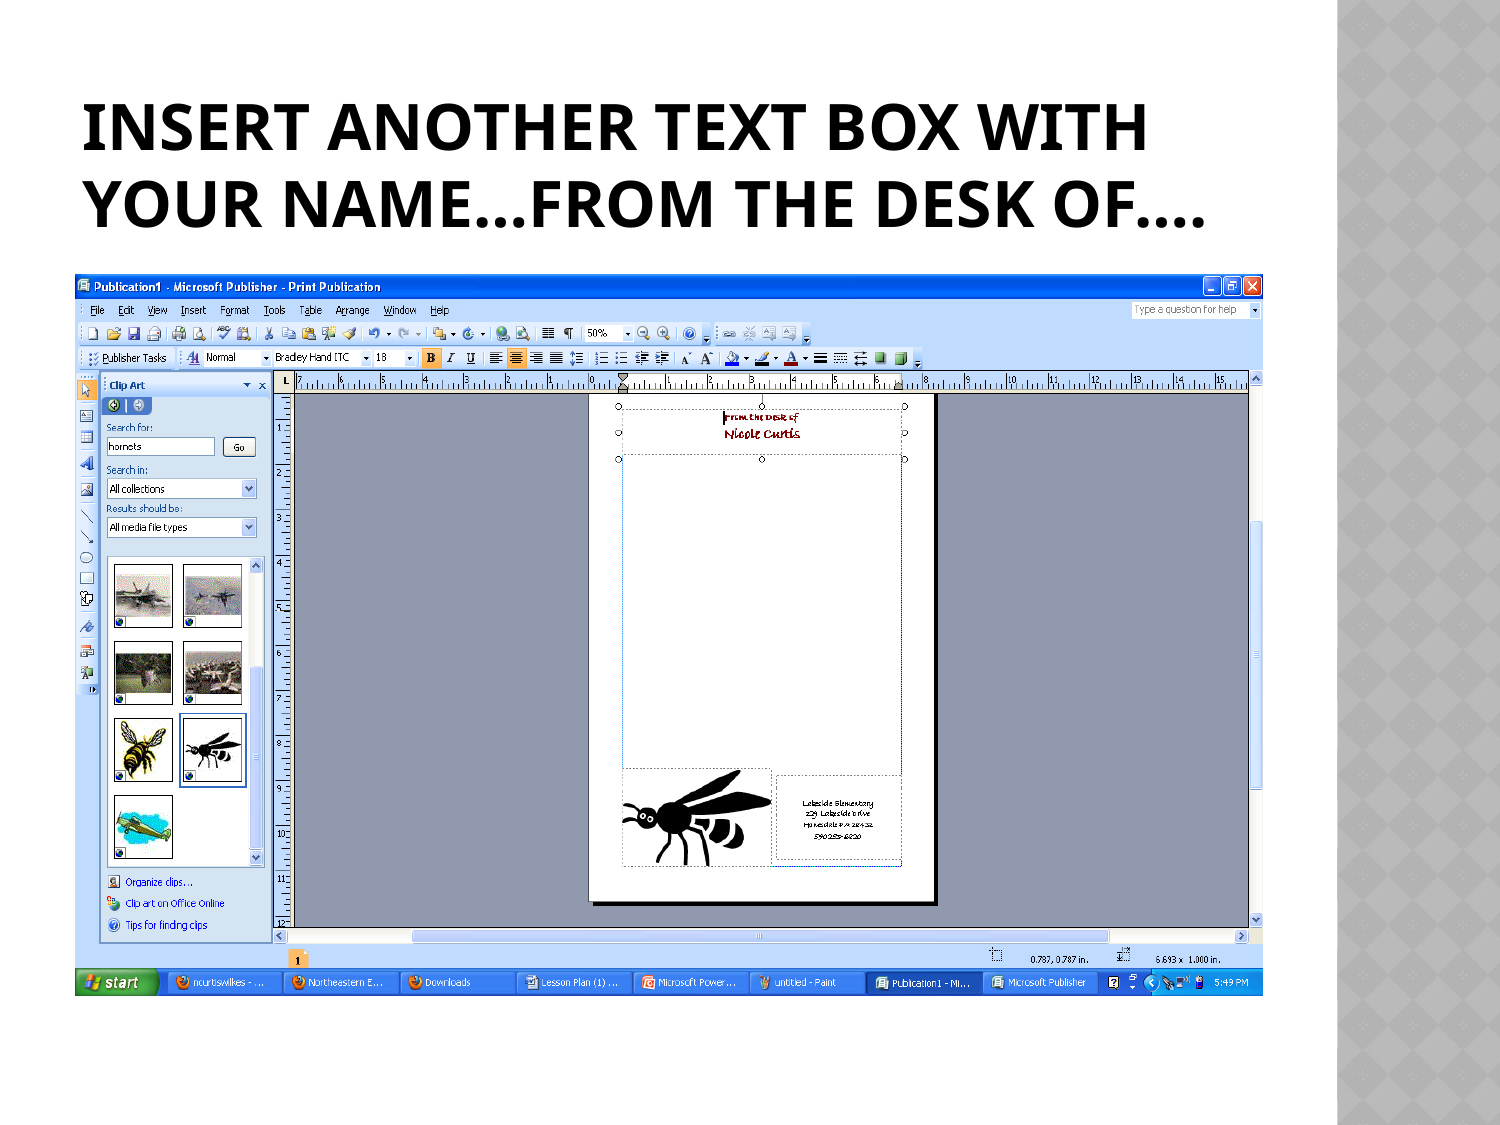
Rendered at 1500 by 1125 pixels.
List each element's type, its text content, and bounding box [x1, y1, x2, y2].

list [74, 274, 1263, 996]
title Insert another text box with your name…from the desk of…. [75, 52, 1263, 240]
